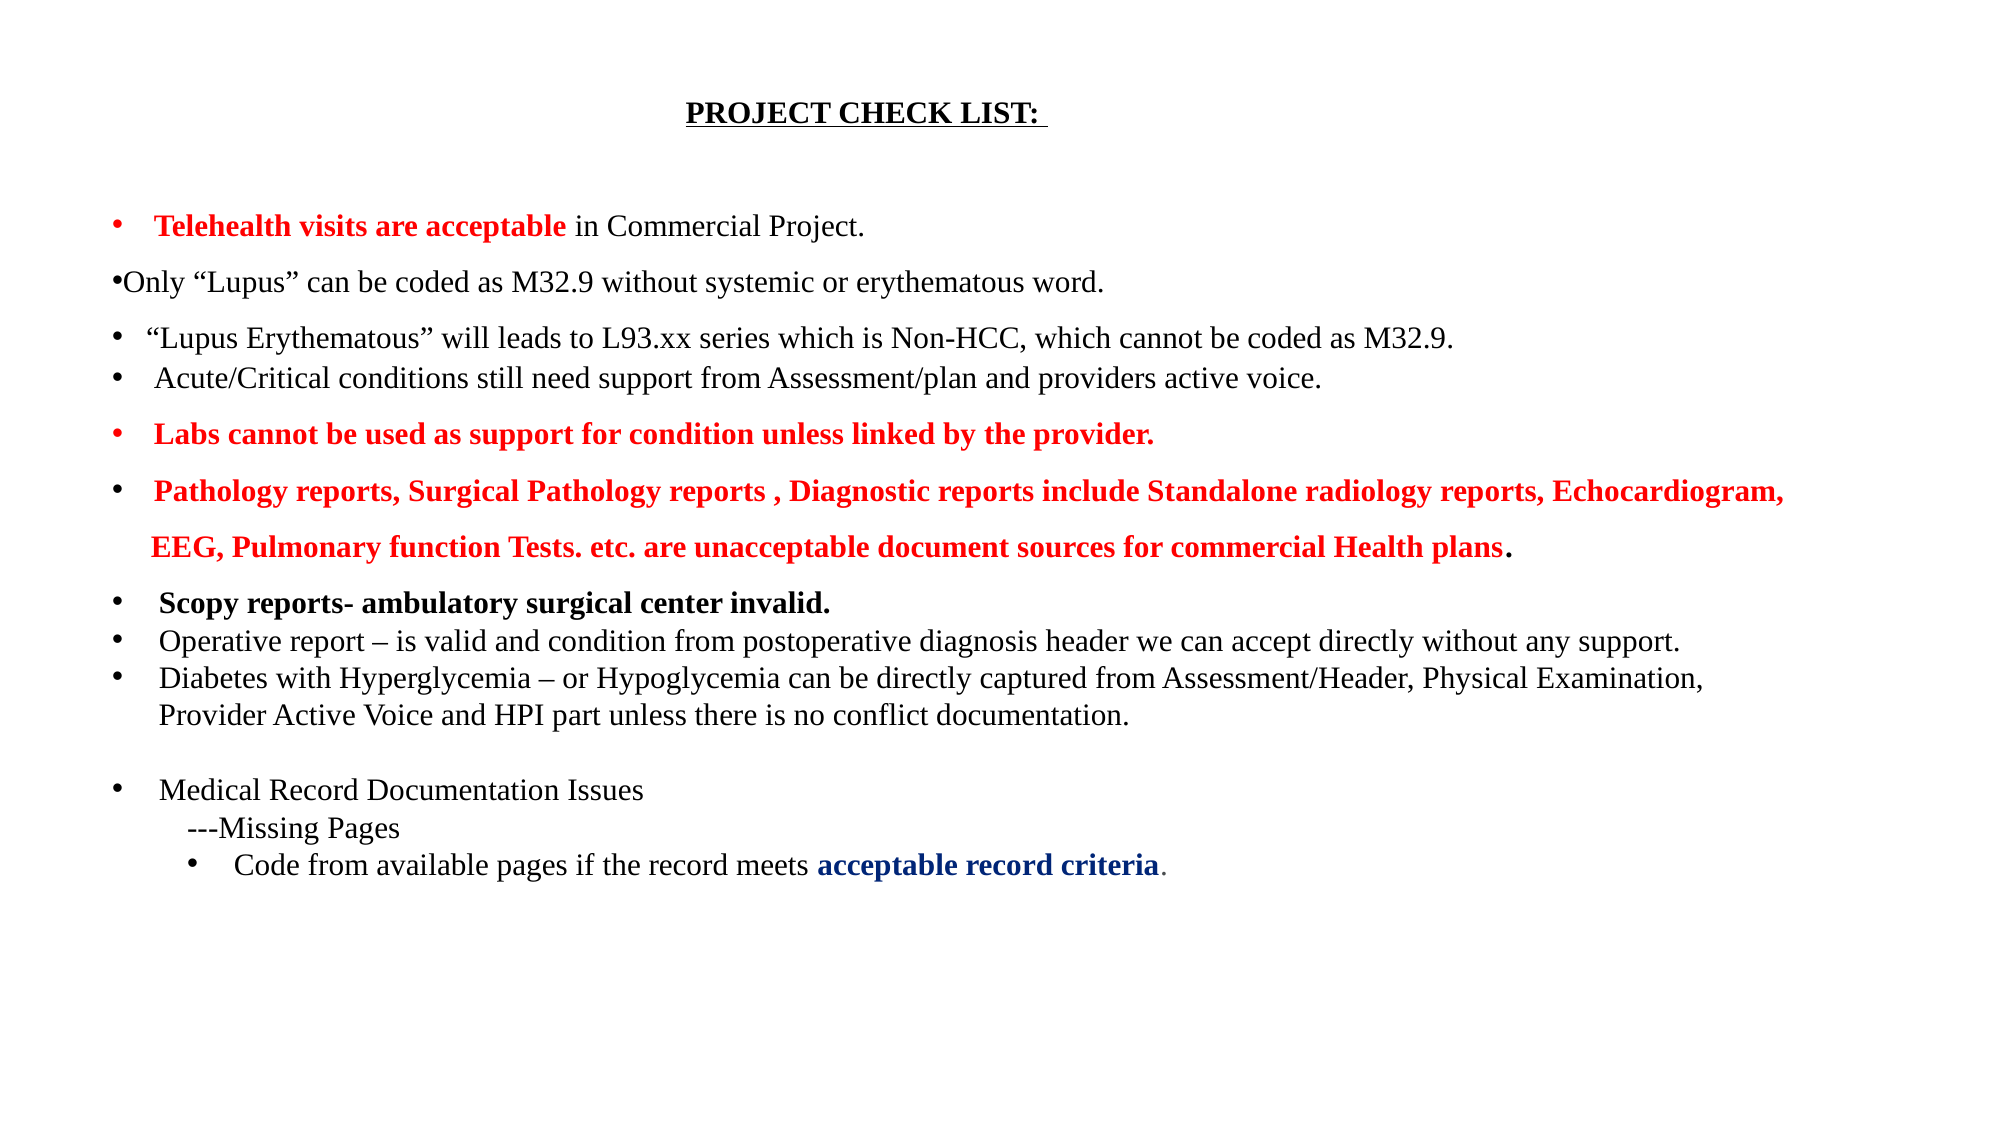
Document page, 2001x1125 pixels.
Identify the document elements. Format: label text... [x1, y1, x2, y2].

text_box PROJECT CHECK LIST: Telehealth visits are acceptable in Commercial Project. Only “Lupus” can be coded as M32.9 without systemic or erythematous word. “Lupus Erythematous” will leads to L93.xx series which is Non-HCC, which cannot be coded as M32.9. Acute/Critical conditions still need support from Assessment/plan and providers active voice. Labs cannot be used as support for condition unless linked by the provider. Pathology reports, Surgical Pathology reports , Diagnostic reports include Standalone radiology reports, Echocardiogram, EEG, Pulmonary function Tests. etc. are unacceptable document sources for commercial Health plans. Scopy reports- ambulatory surgical center invalid. Operative report – is valid and condition from postoperative diagnosis header we can accept directly without any support. Diabetes with Hyperglycemia – or Hypoglycemia can be directly captured from Assessment/Header, Physical Examination, Provider Active Voice and HPI part unless there is no conflict documentation. Medical Record Documentation Issues ---Missing Pages Code from available pages if the record meets acceptable record criteria. [97, 29, 1941, 1021]
